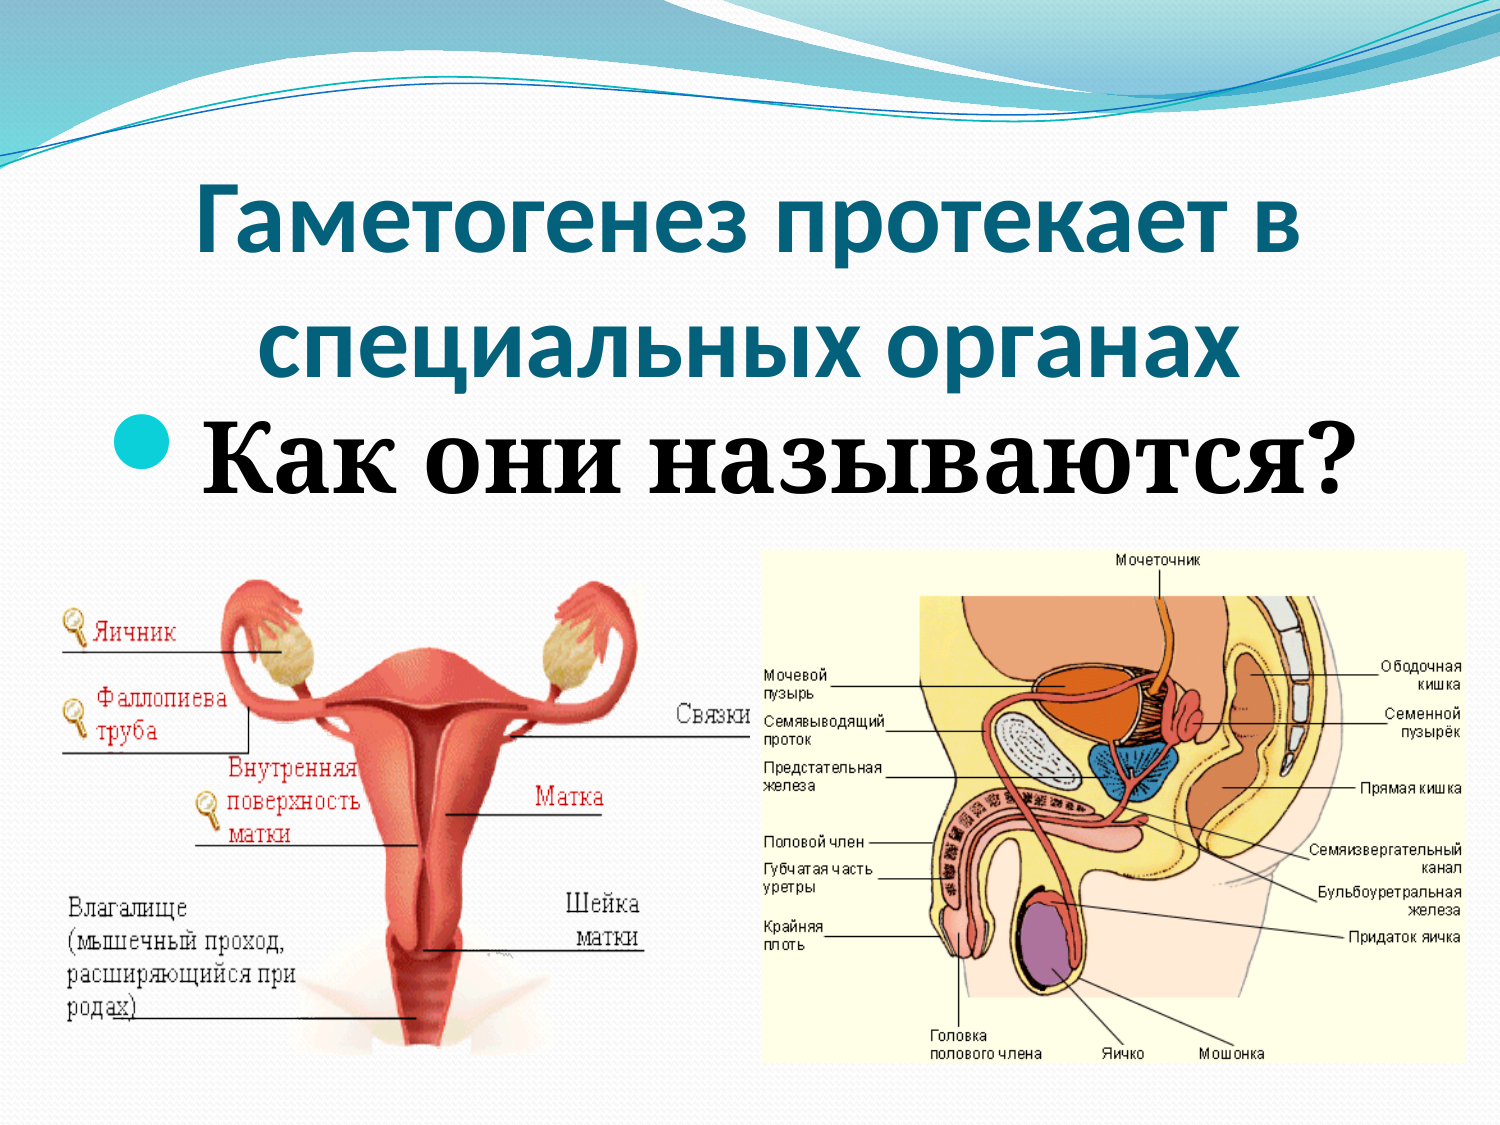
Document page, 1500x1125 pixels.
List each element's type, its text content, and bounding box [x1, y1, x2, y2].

picture [34, 562, 751, 1055]
list Как они называются? [58, 386, 1409, 563]
title Гаметогенез протекает в специальных органах [75, 115, 1425, 399]
picture [761, 550, 1465, 1063]
